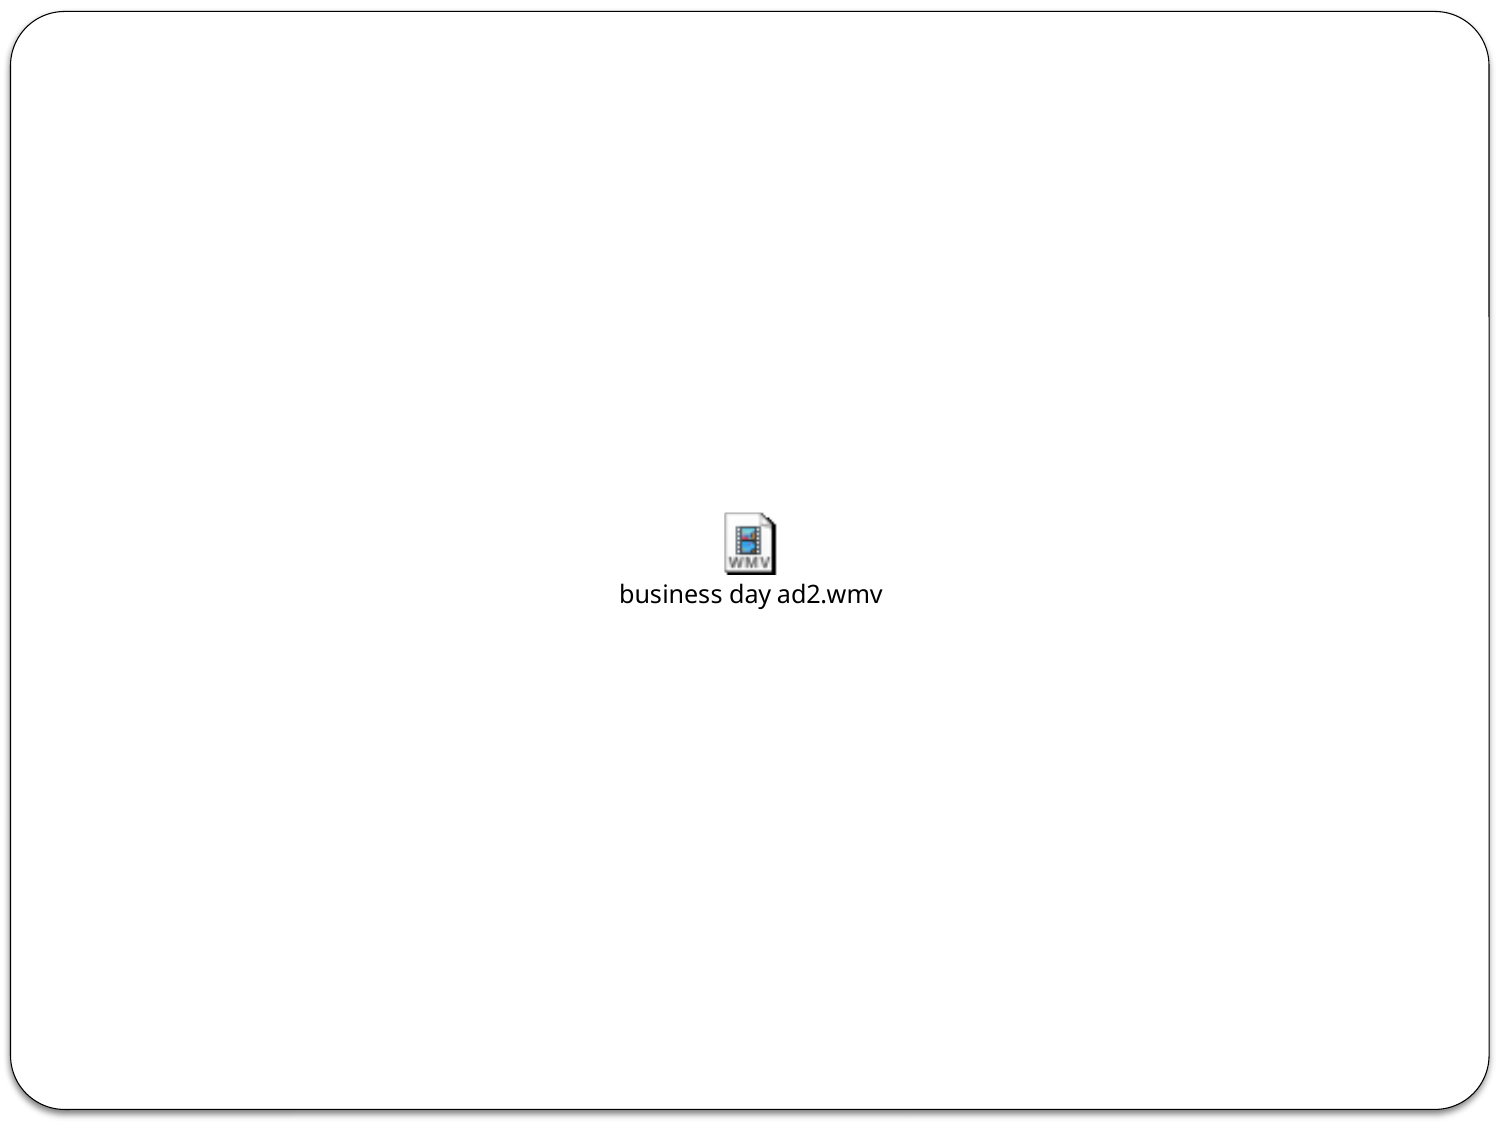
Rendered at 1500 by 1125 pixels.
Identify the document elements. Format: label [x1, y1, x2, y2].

text_box [595, 505, 905, 619]
